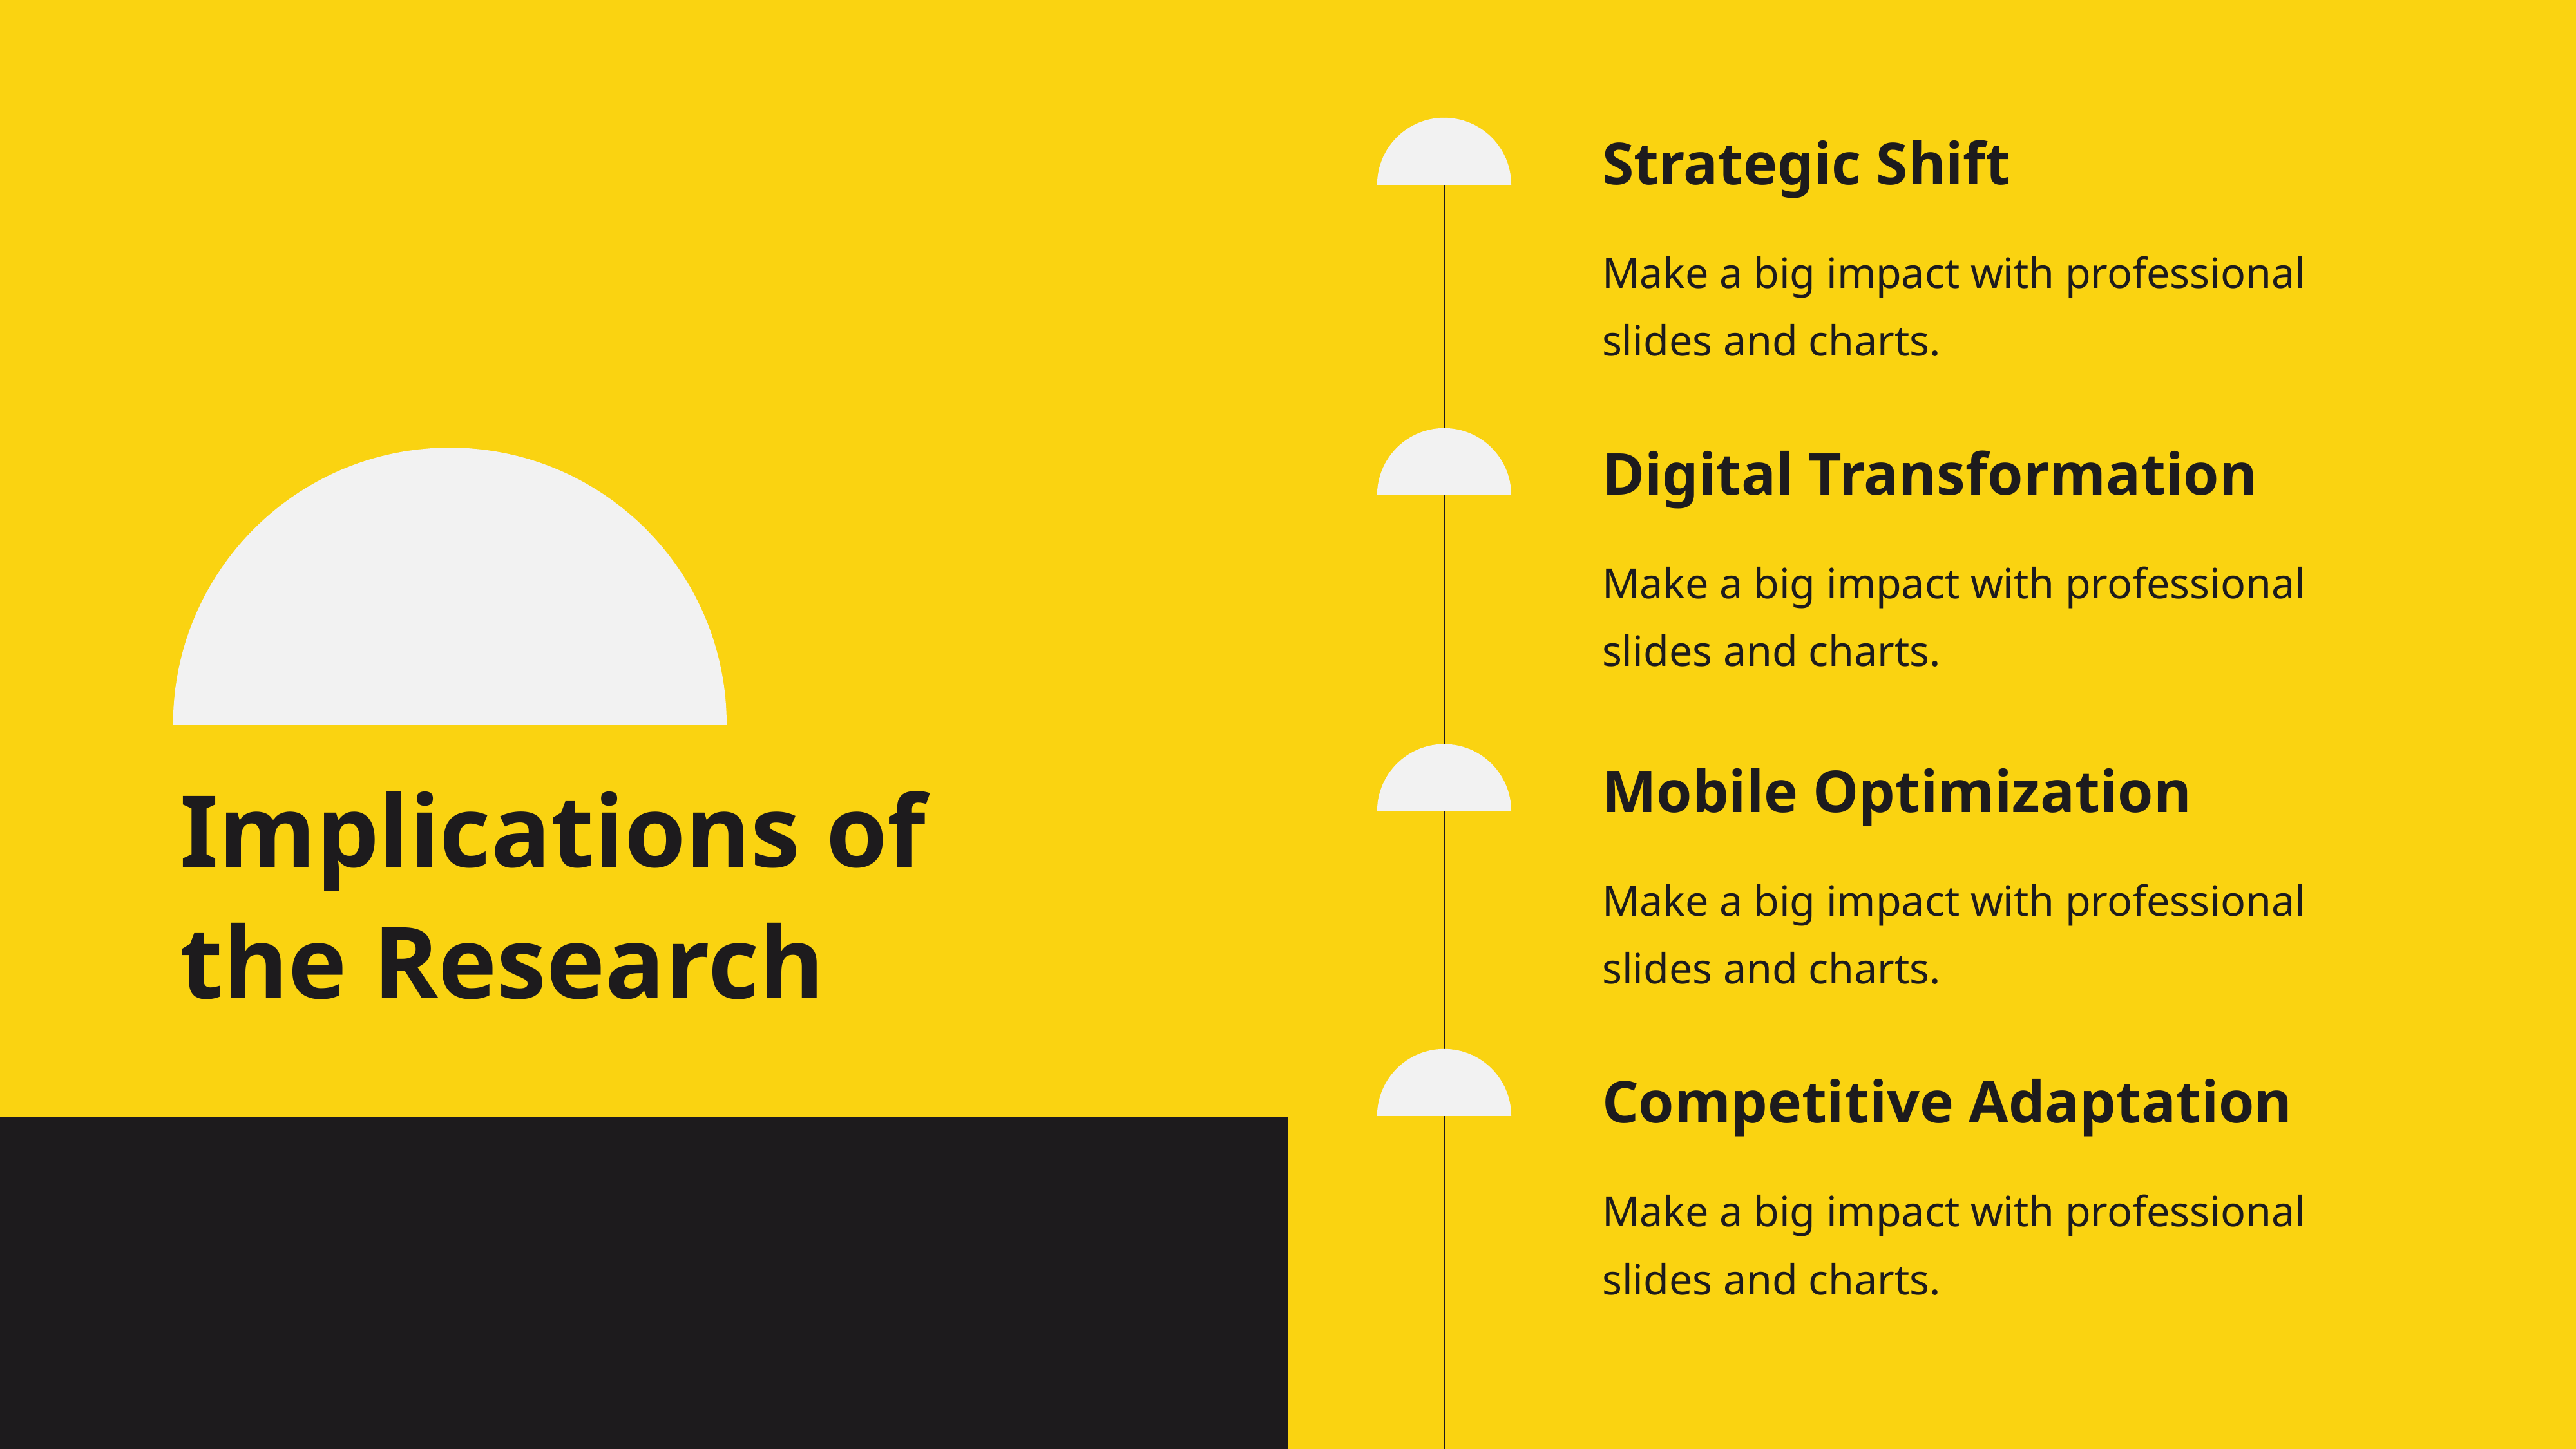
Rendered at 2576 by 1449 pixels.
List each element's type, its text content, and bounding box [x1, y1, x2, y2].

text_box [1376, 1048, 1444, 1117]
text_box Mobile Optimization [1592, 743, 2359, 829]
text_box Make a big impact with professional slides and charts. [1592, 851, 2359, 998]
text_box [1376, 743, 1444, 812]
text_box Make a big impact with professional slides and charts. [1592, 1162, 2359, 1308]
text_box Implications of the Research [171, 751, 1071, 1023]
text_box Digital Transformation [1592, 425, 2317, 511]
text_box Competitive Adaptation [1592, 1053, 2359, 1139]
text_box [1445, 1048, 1512, 1117]
text_box [1376, 117, 1512, 185]
text_box [0, 1117, 1288, 1449]
text_box [172, 447, 728, 725]
text_box Strategic Shift [1592, 115, 2317, 201]
text_box [1376, 427, 1444, 496]
text_box Make a big impact with professional slides and charts. [1592, 534, 2317, 680]
text_box [1445, 743, 1512, 812]
text_box [1445, 427, 1512, 496]
text_box Make a big impact with professional slides and charts. [1592, 223, 2317, 370]
